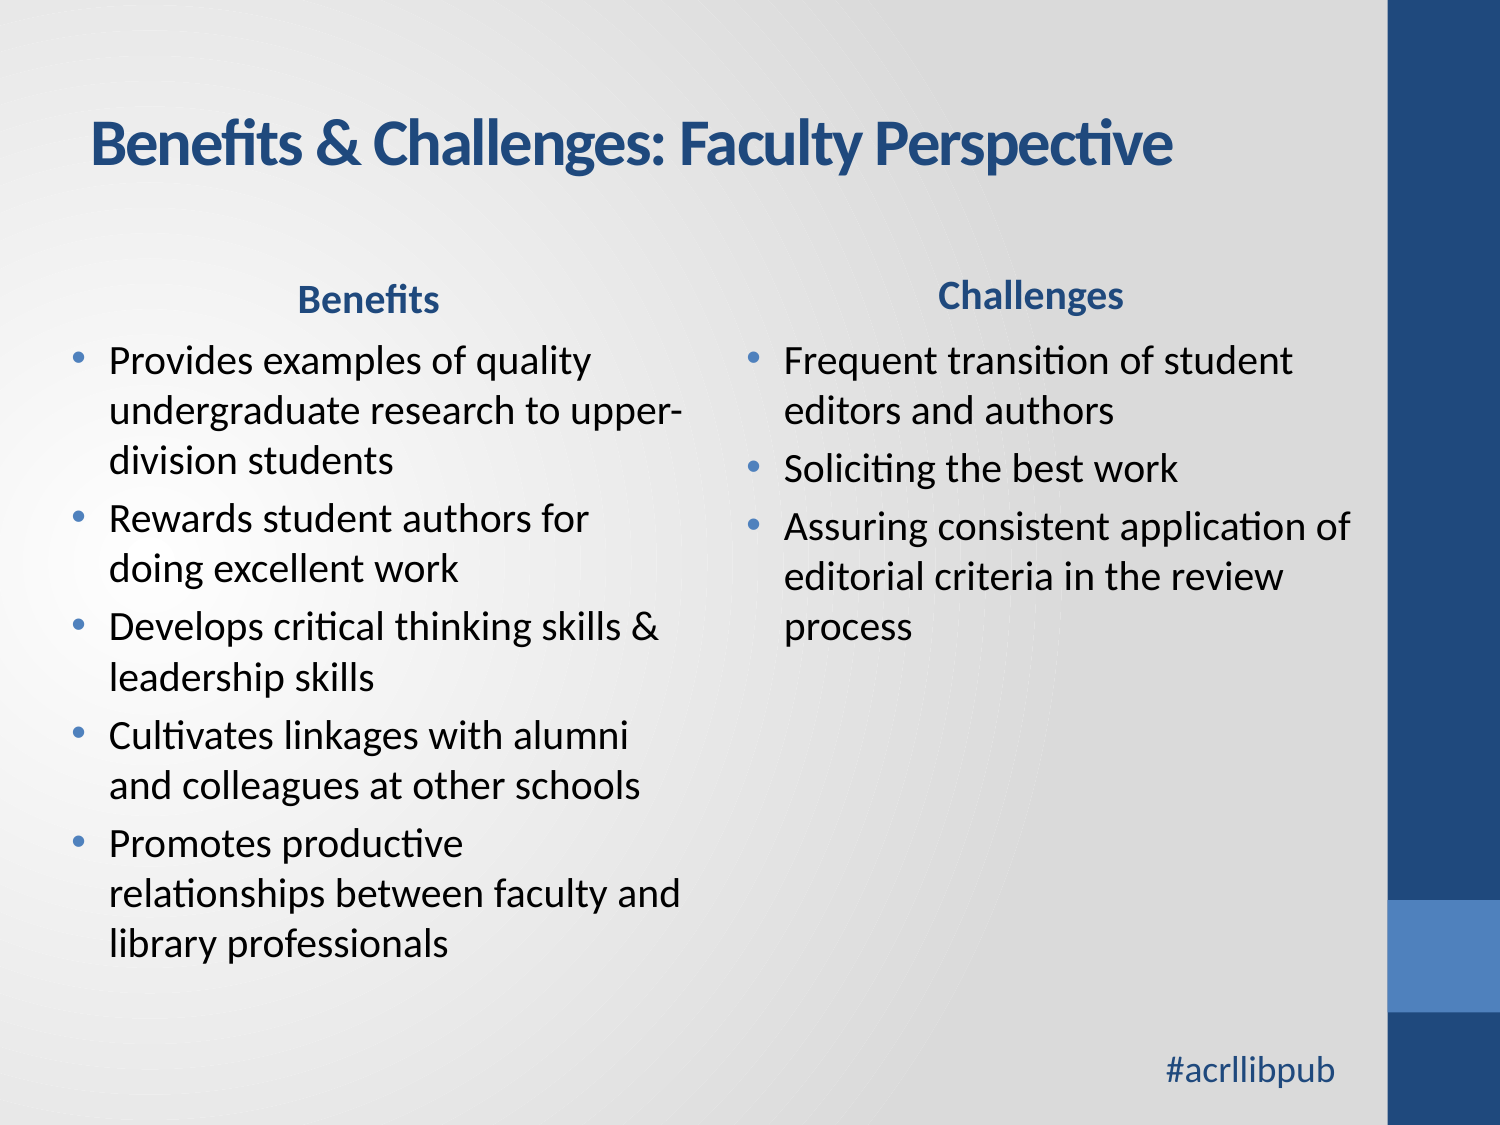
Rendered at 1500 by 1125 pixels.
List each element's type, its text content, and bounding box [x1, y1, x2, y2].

list Benefits [37, 224, 701, 324]
list Challenges [725, 220, 1338, 324]
title Benefits & Challenges: Faculty Perspective [75, 45, 1325, 233]
list Provides examples of quality undergraduate research to upper-division students Rewards student authors for doing excellent work Develops critical thinking skills & leadership skills Cultivates linkages with alumni and colleagues at other schools Promotes productive relationships between faculty and library professionals [37, 324, 701, 1063]
text_box #acrllibpub [1150, 1037, 1351, 1098]
list Frequent transition of student editors and authors Soliciting the best work Assuring consistent application of editorial criteria in the review process [712, 324, 1376, 974]
